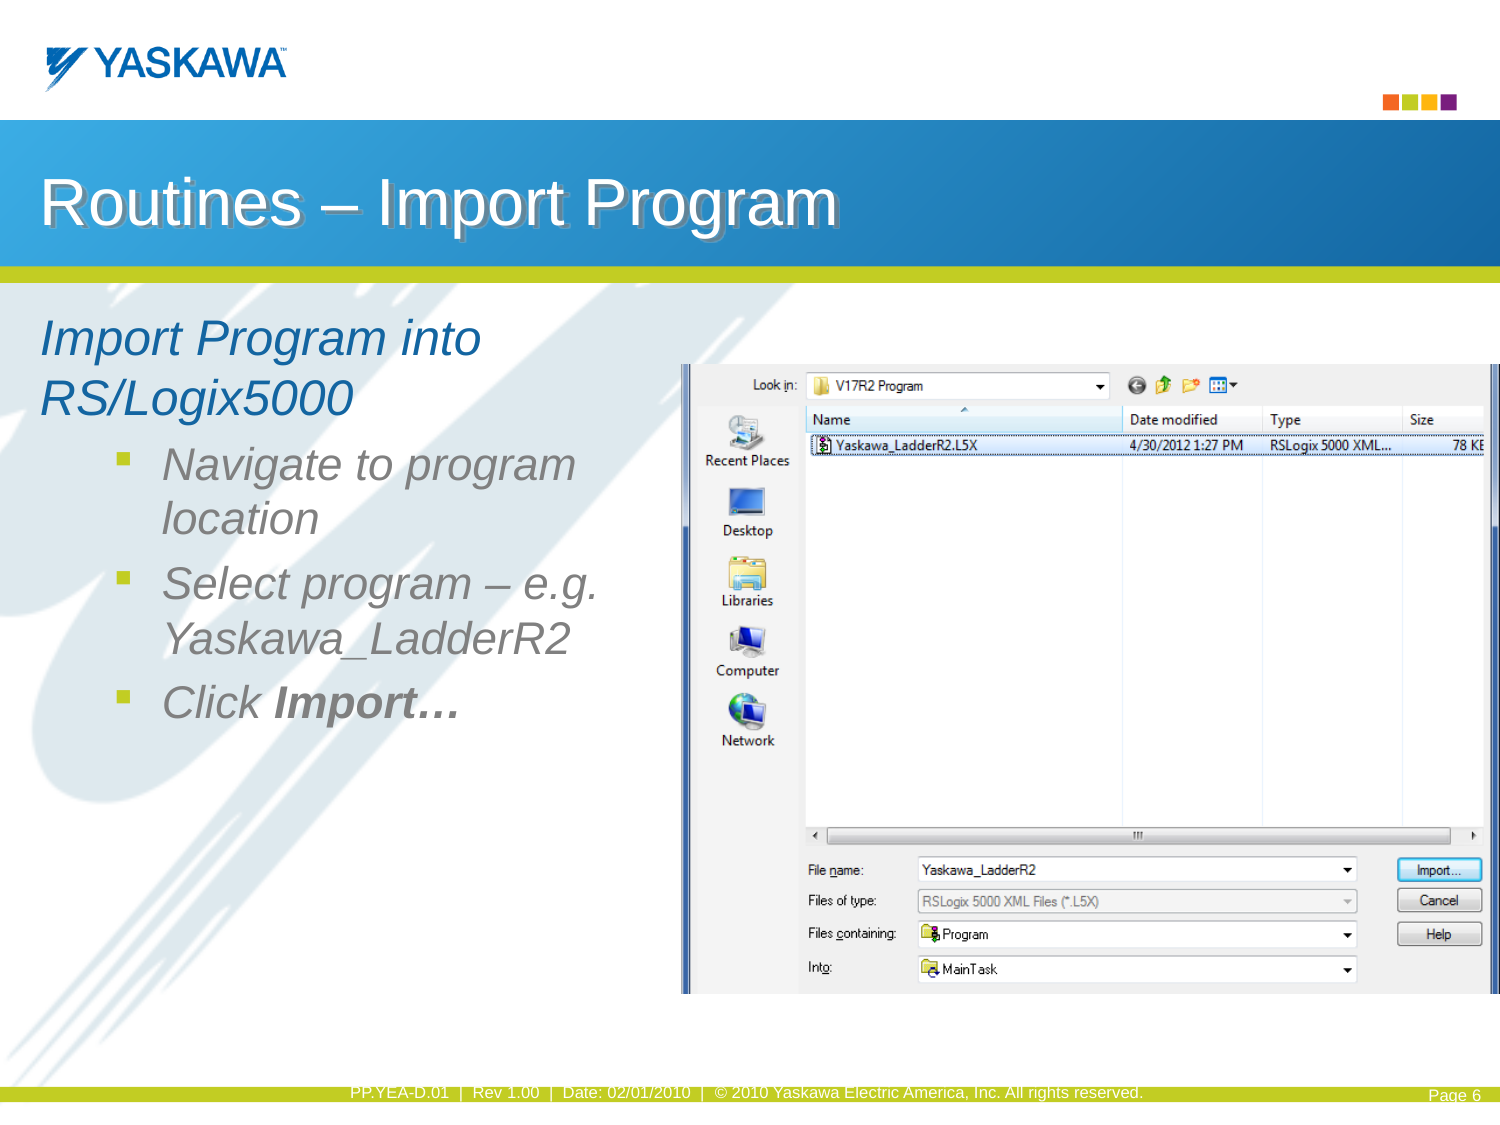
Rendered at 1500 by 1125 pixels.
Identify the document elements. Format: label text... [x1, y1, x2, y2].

title Routines – Import Program [24, 122, 1351, 276]
picture [681, 363, 1500, 995]
list Import Program into RS/Logix5000 Navigate to program location Select program – e.g. Yaskawa_LadderR2 Click Import… [24, 297, 671, 986]
picture [45, 46, 287, 92]
